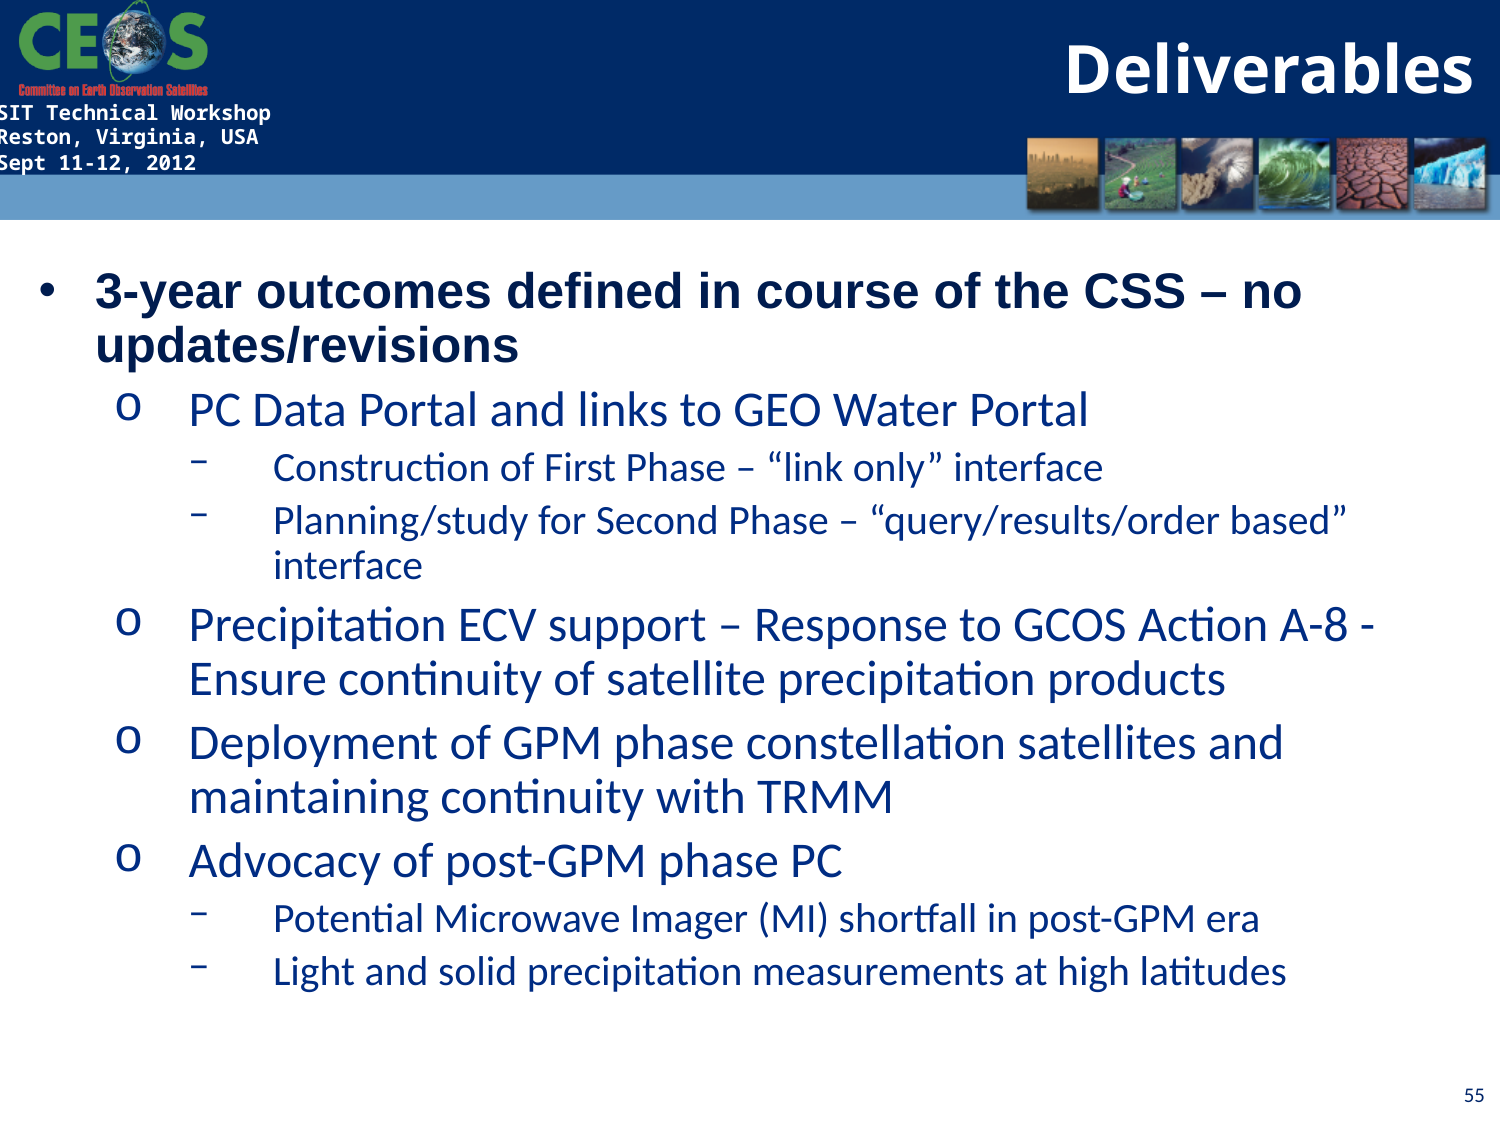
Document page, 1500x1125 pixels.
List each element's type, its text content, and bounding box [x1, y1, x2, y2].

title Deliverables [216, 16, 1491, 117]
slide_number 55 [1187, 1073, 1500, 1125]
text_box 3-year outcomes defined in course of the CSS – no updates/revisions PC Data Portal and links to GEO Water Portal Construction of First Phase – “link only” interface Planning/study for Second Phase – “query/results/order based” interface Precipitation ECV support – Response to GCOS Action A-8 - Ensure continuity of satellite precipitation products Deployment of GPM phase constellation satellites and maintaining continuity with TRMM Advocacy of post-GPM phase PC Potential Microwave Imager (MI) shortfall in post-GPM era Light and solid precipitation measurements at high latitudes [24, 257, 1473, 1100]
picture [0, 0, 1500, 220]
